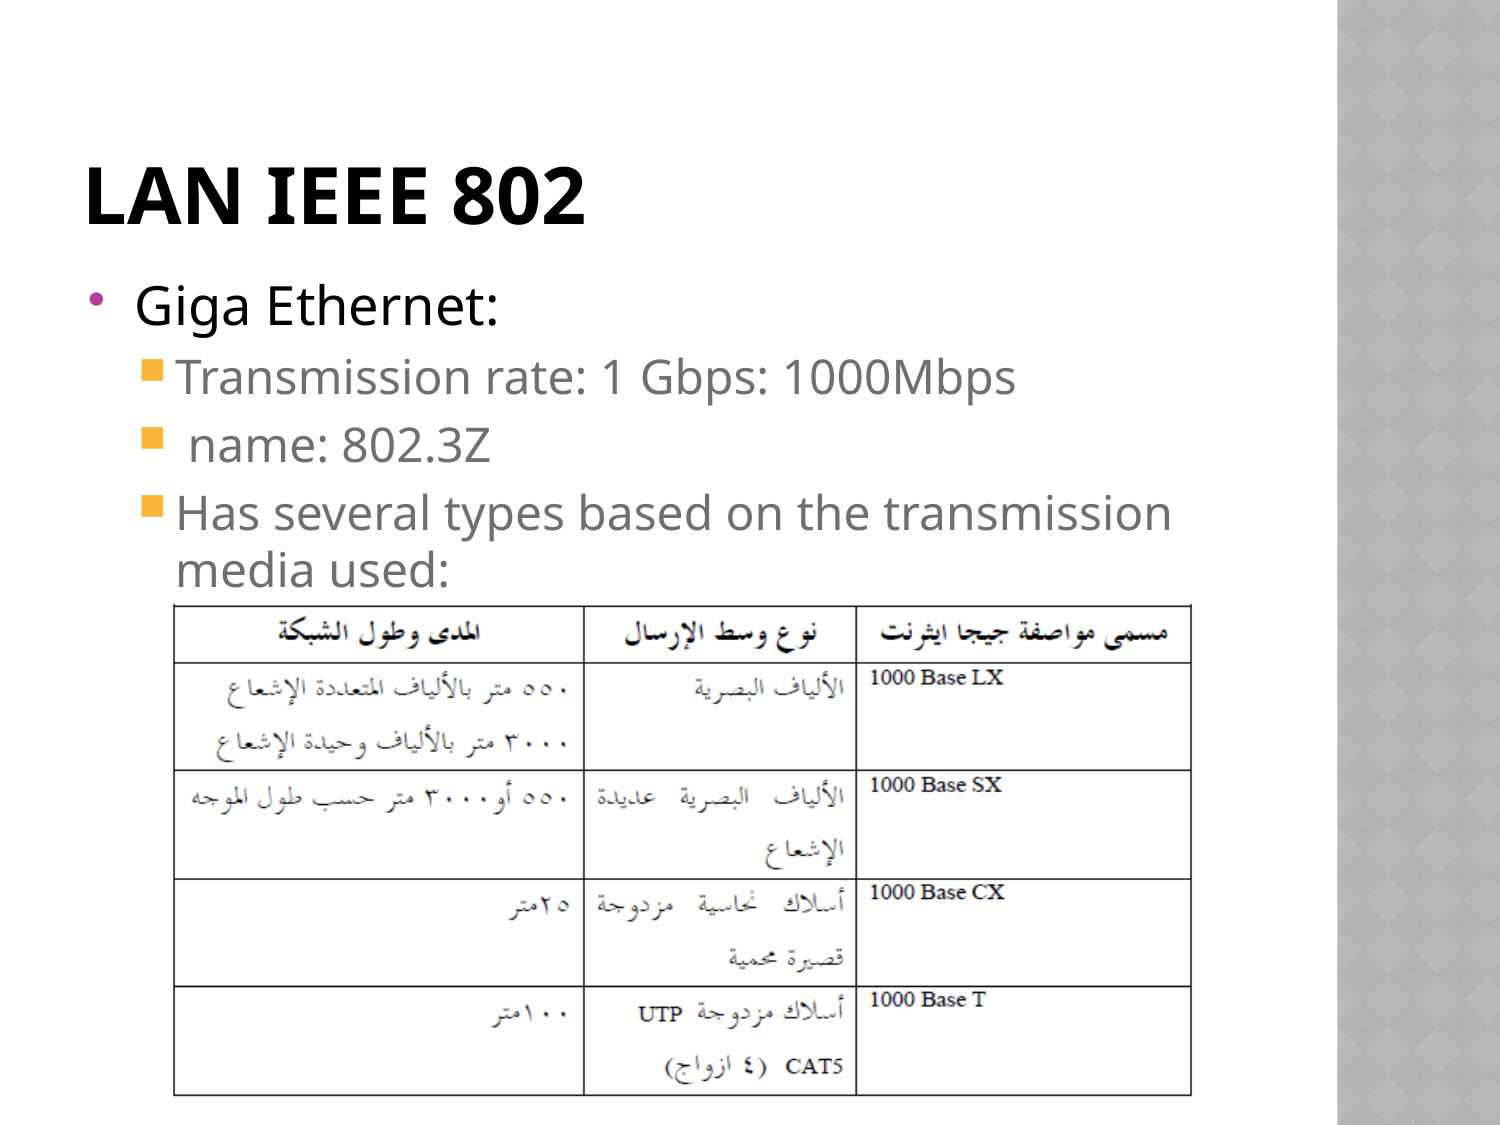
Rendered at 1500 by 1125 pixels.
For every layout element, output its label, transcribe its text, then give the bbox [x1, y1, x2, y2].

picture [162, 599, 1201, 1113]
title LAN IEEE 802 [75, 52, 1263, 240]
list Giga Ethernet: Transmission rate: 1 Gbps: 1000Mbps name: 802.3Z Has several types based on the transmission media used: [75, 264, 1263, 1059]
